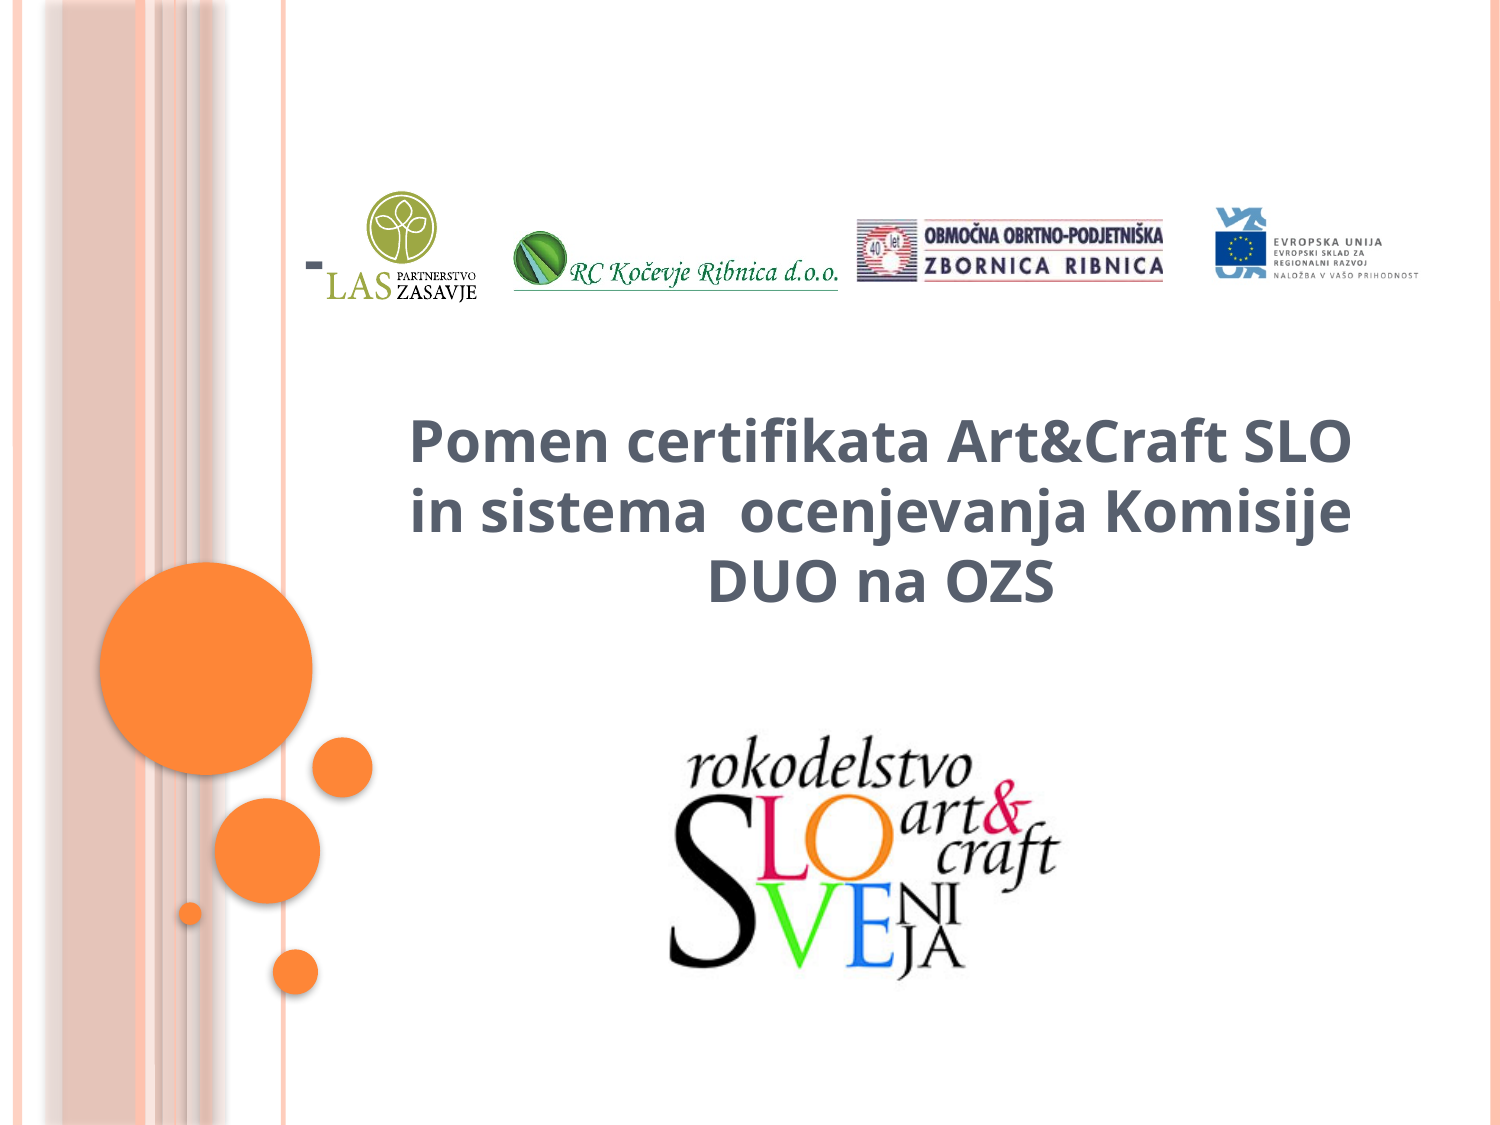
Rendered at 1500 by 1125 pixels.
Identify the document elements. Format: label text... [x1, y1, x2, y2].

picture [325, 189, 477, 304]
picture [631, 703, 1097, 1010]
picture [855, 177, 1446, 316]
title - [289, 78, 1447, 303]
picture [513, 231, 838, 292]
subtitle Pomen certifikata Art&Craft SLO in sistema ocenjevanja Komisije DUO na OZS [375, 397, 1388, 882]
